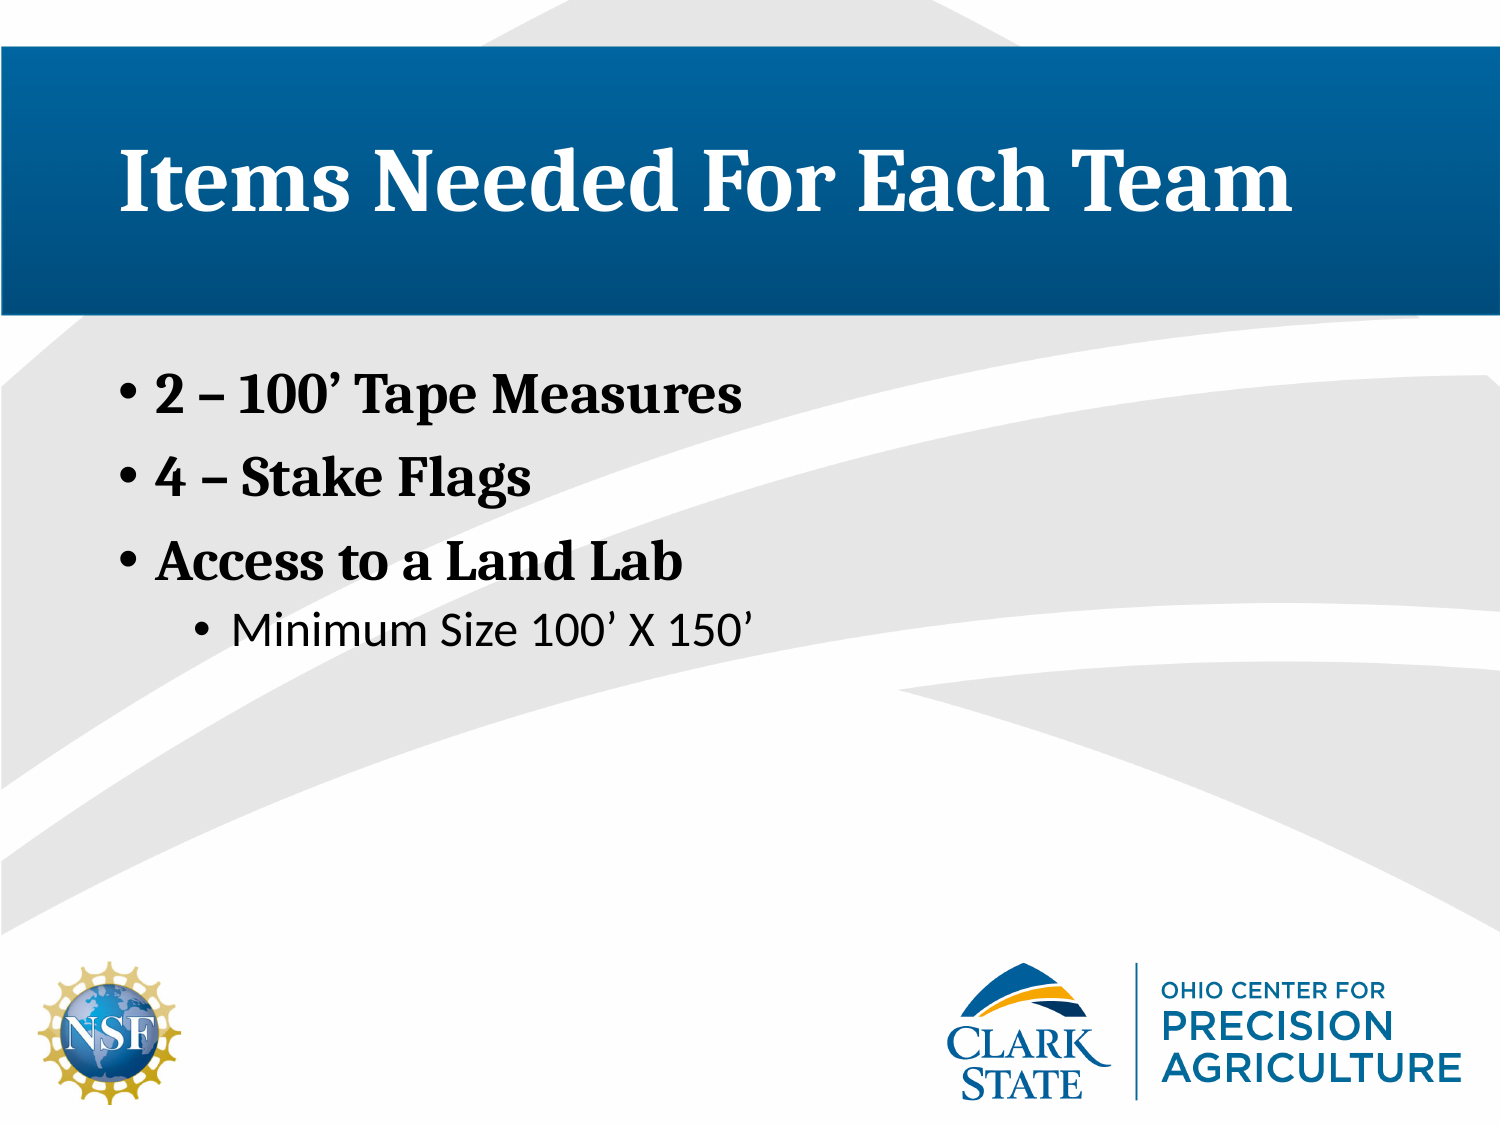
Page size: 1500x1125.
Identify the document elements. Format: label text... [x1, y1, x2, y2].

picture [0, 0, 1500, 1125]
picture [4, 49, 1500, 313]
list 2 – 100’ Tape Measures 4 – Stake Flags Access to a Land Lab Minimum Size 100’ X 150’ [103, 355, 1397, 897]
title Items Needed For Each Team [103, 50, 1397, 313]
